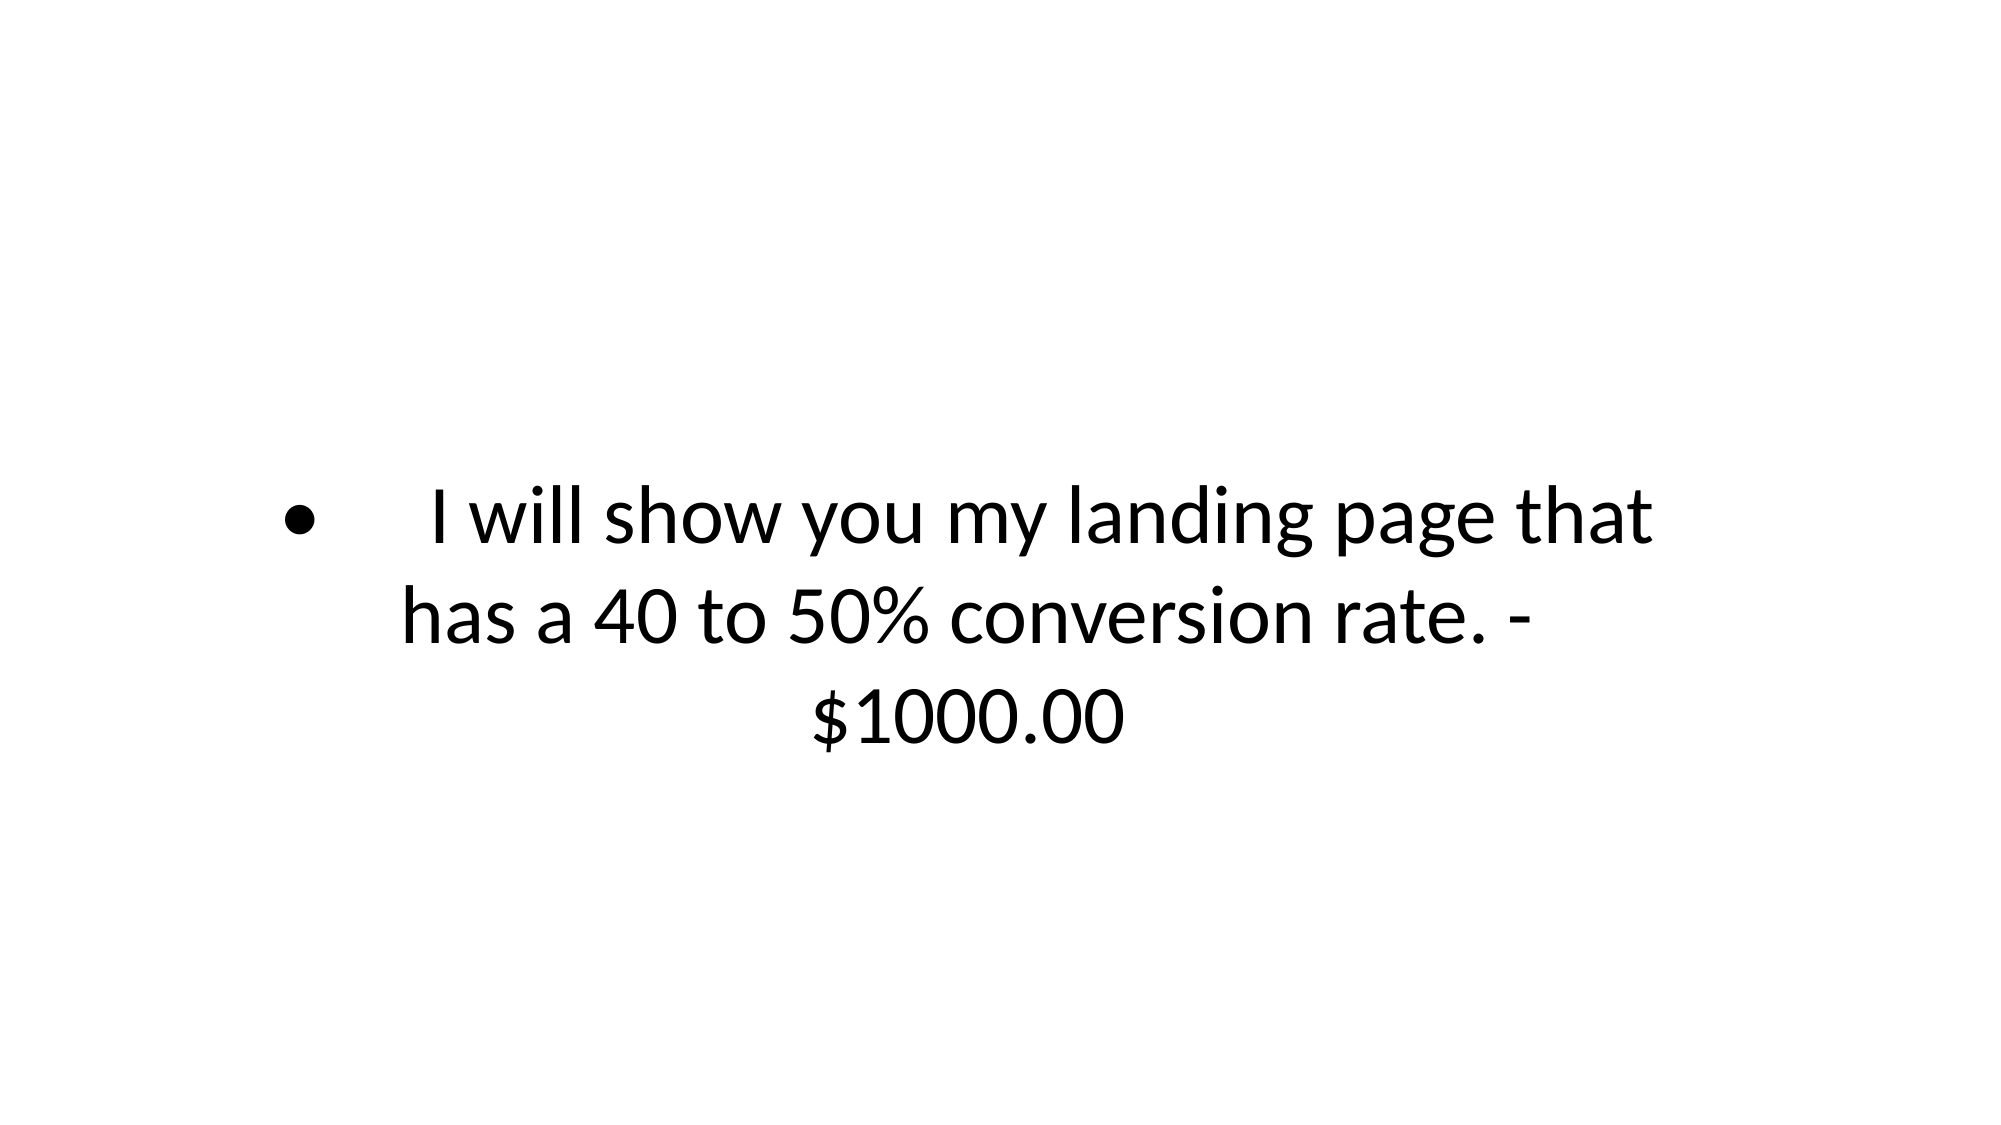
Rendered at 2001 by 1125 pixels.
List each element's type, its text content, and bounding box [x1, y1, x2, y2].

text_box • I will show you my landing page that has a 40 to 50% conversion rate. - $1000.00 [261, 352, 1674, 768]
